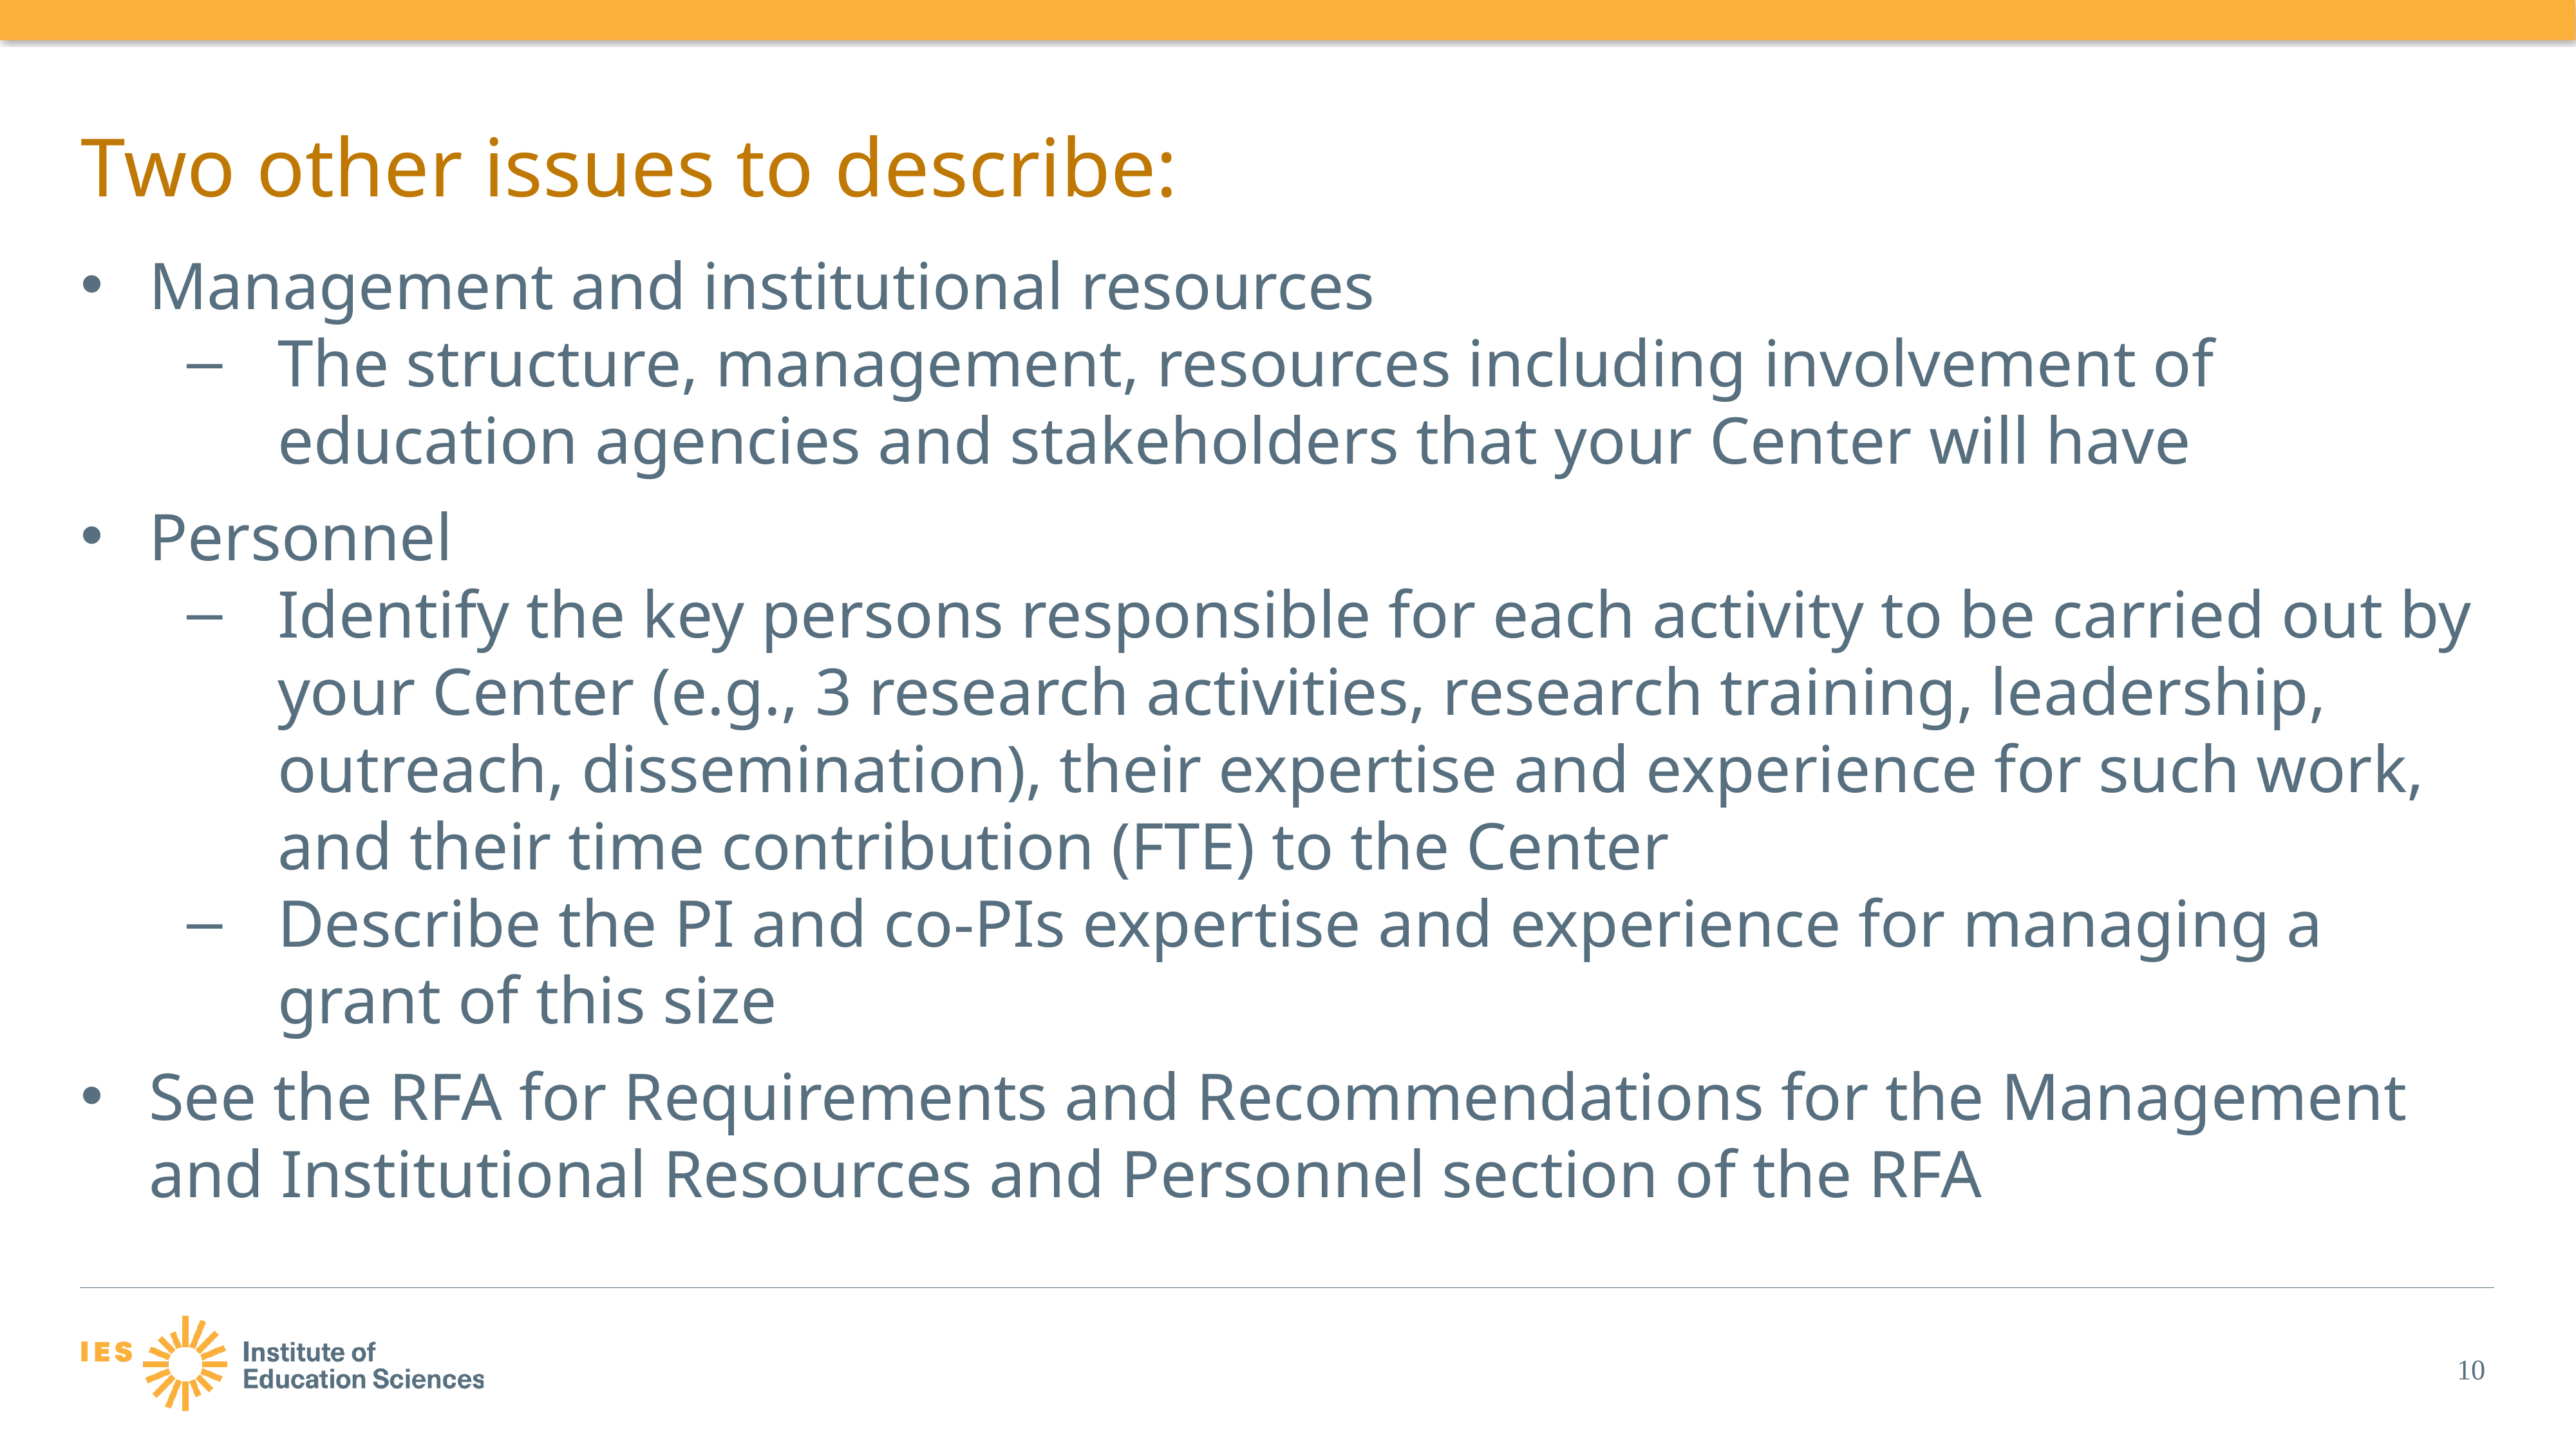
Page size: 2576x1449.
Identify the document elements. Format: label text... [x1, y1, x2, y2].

list Management and institutional resources The structure, management, resources including involvement of education agencies and stakeholders that your Center will have Personnel Identify the key persons responsible for each activity to be carried out by your Center (e.g., 3 research activities, research training, leadership, outreach, dissemination), their expertise and experience for such work, and their time contribution (FTE) to the Center Describe the PI and co-PIs expertise and experience for managing a grant of this size See the RFA for Requirements and Recommendations for the Management and Institutional Resources and Personnel section of the RFA [80, 245, 2496, 1219]
slide_number 10 [2394, 1329, 2496, 1407]
title Two other issues to describe: [80, 116, 2415, 245]
